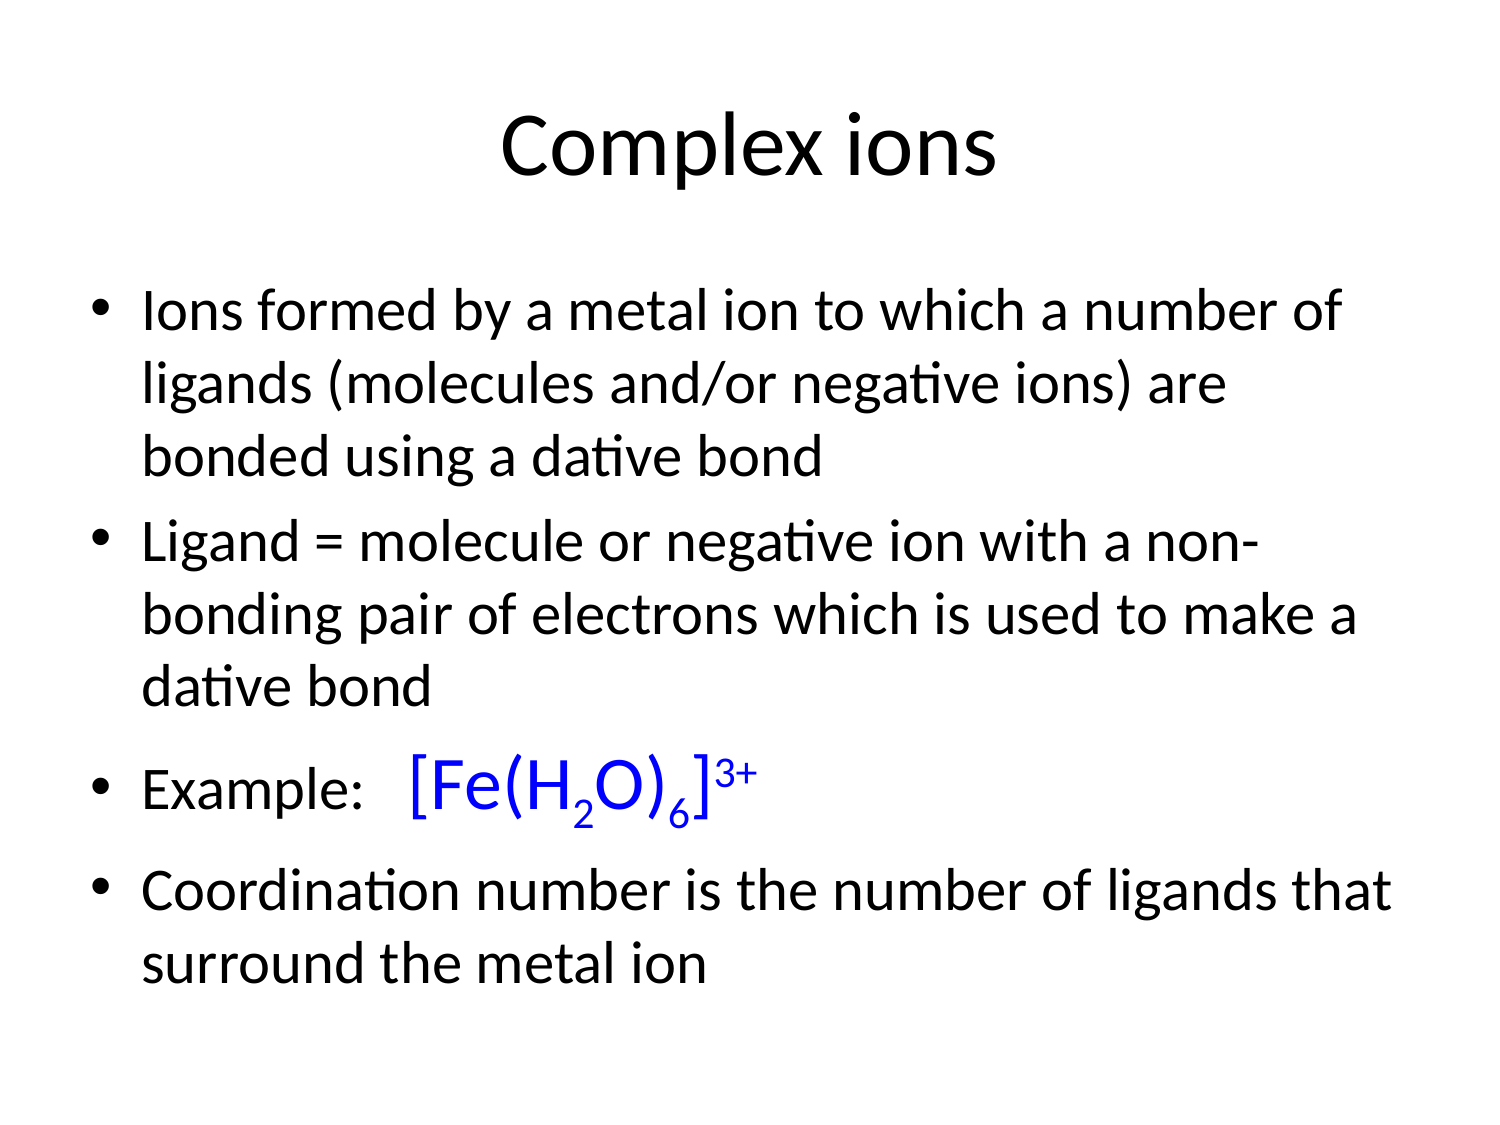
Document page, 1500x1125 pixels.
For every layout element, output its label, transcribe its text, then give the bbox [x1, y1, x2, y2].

title Complex ions [75, 45, 1425, 233]
list Ions formed by a metal ion to which a number of ligands (molecules and/or negative ions) are bonded using a dative bond Ligand = molecule or negative ion with a non-bonding pair of electrons which is used to make a dative bond Example: [Fe(H2O)6]3+ Coordination number is the number of ligands that surround the metal ion [75, 262, 1425, 1005]
